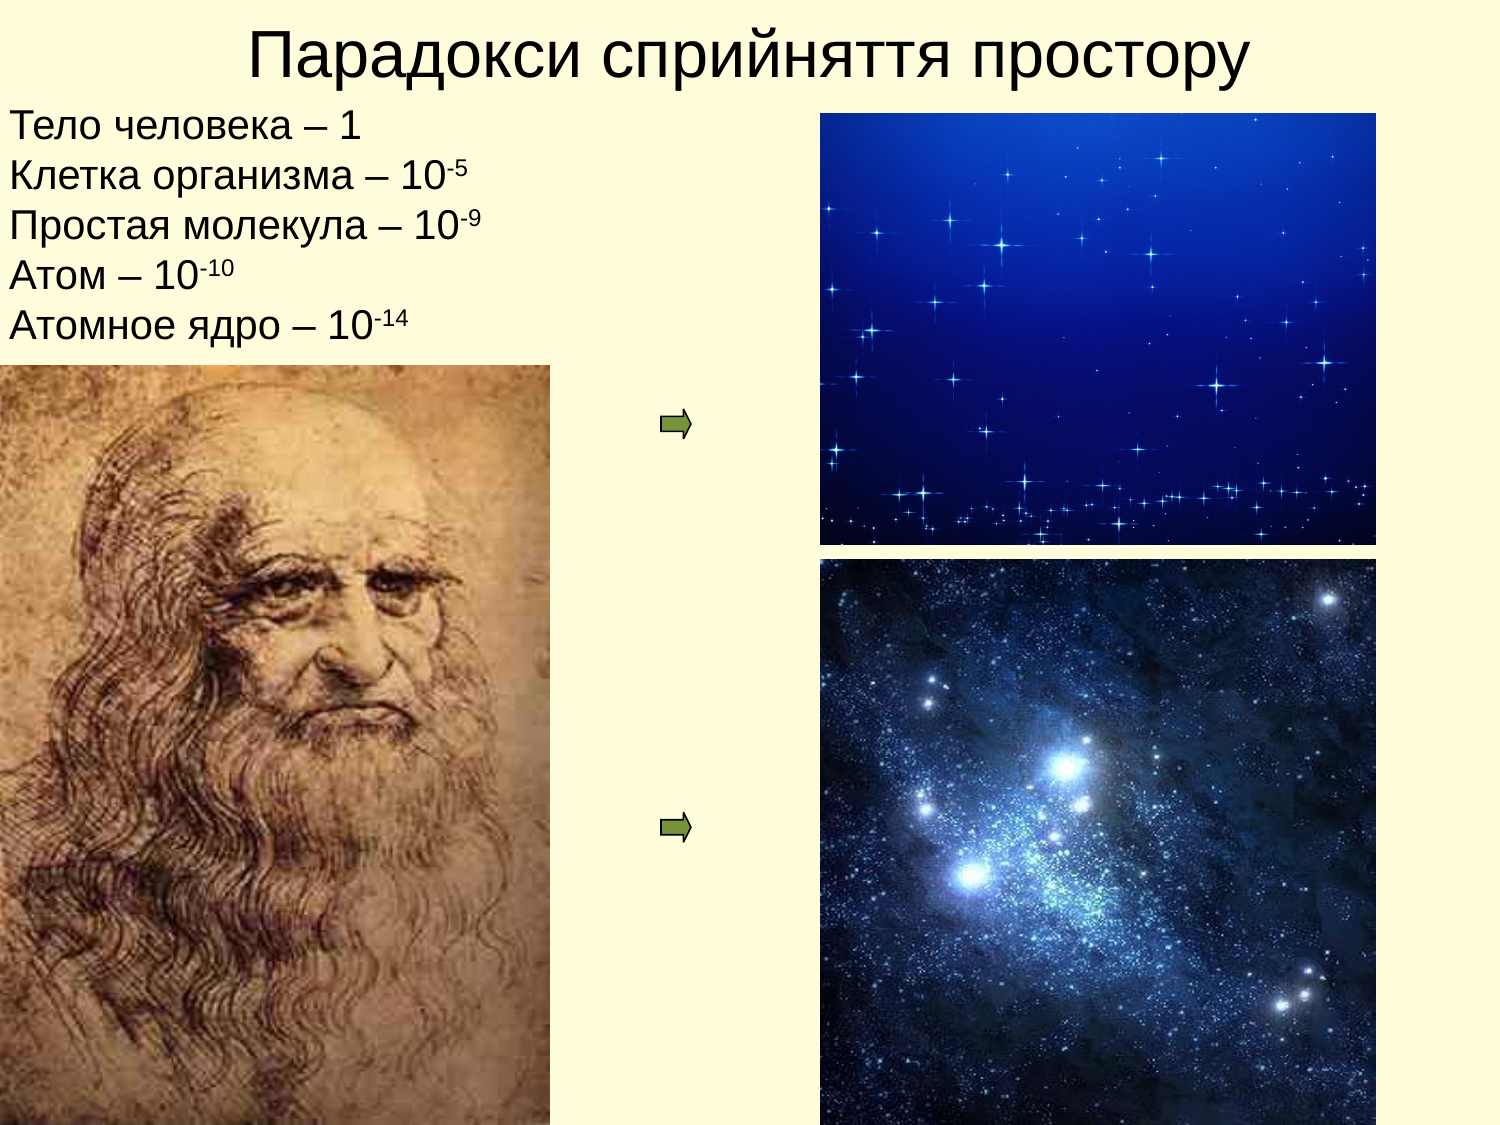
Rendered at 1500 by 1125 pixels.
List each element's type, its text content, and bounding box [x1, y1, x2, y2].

picture [0, 102, 1500, 1125]
text_box [661, 812, 691, 843]
title Парадокси сприйняття простору [0, 0, 1500, 102]
text_box [661, 408, 691, 439]
list Тело человека – 1 Клетка организма – 10-5 Простая молекула – 10-9 Атом – 10-10 Атомное ядро – 10-14 [0, 90, 514, 363]
